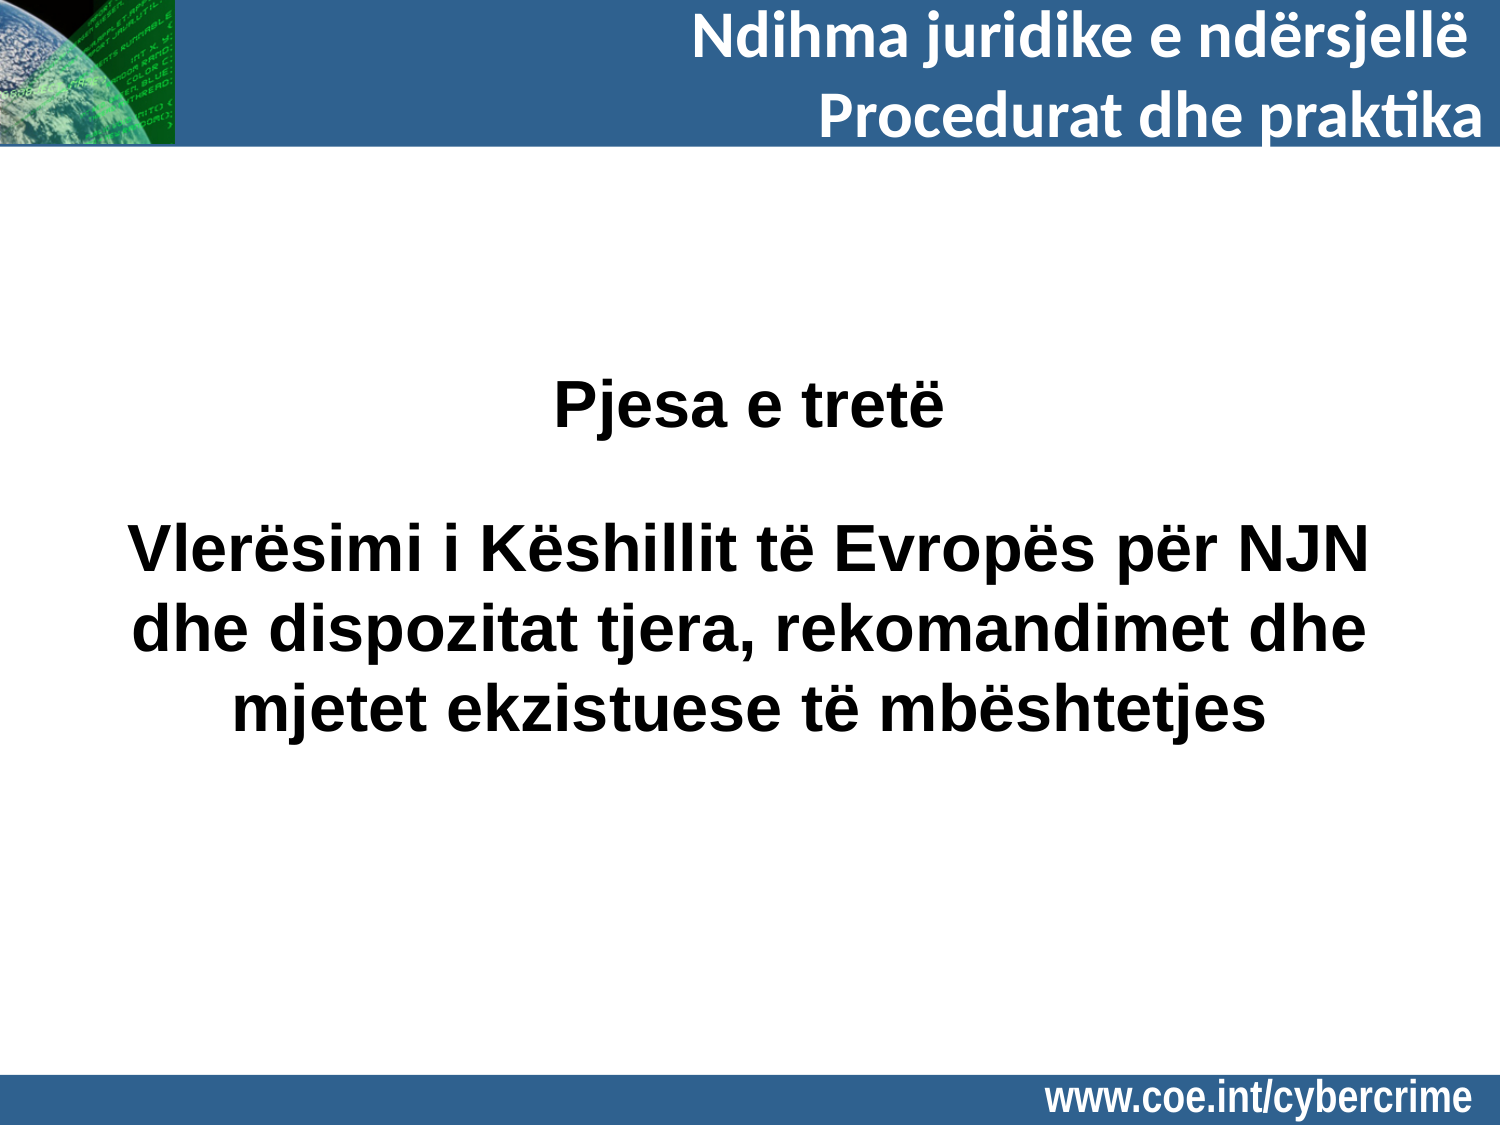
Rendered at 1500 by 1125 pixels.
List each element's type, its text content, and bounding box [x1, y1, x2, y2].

text_box [0, 1073, 1030, 1125]
text_box Ndihma juridike e ndërsjellë Procedurat dhe praktika [177, 0, 1500, 149]
text_box Pjesa e tretë Vlerësimi i Këshillit të Evropës për NJN dhe dispozitat tjera, rekomandimet dhe mjetet ekzistuese të mbështetjes [50, 369, 1450, 752]
text_box www.coe.int/cybercrime [1030, 1059, 1500, 1125]
picture [0, 0, 175, 144]
